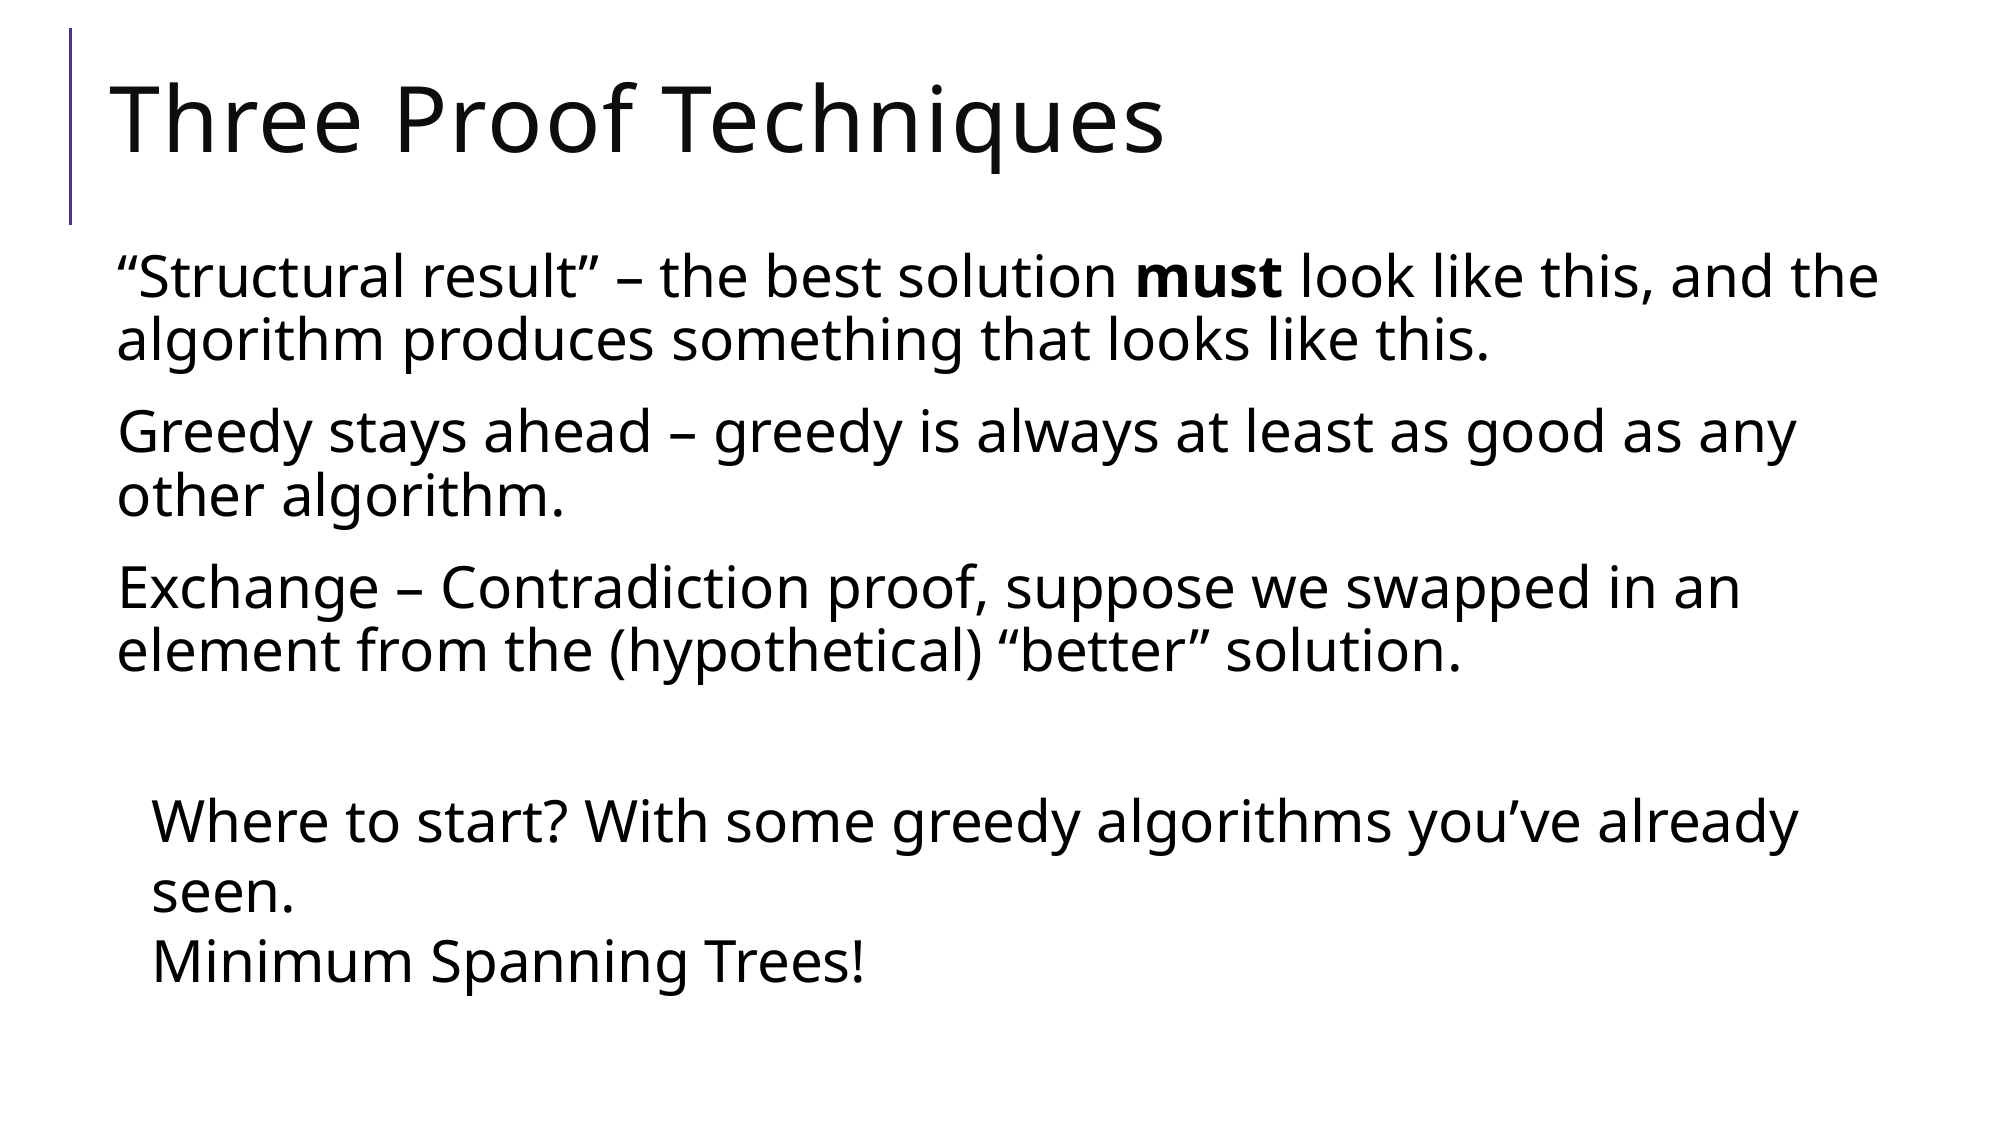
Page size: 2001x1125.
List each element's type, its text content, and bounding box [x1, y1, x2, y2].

title Three Proof Techniques [94, 43, 1930, 210]
text_box Where to start? With some greedy algorithms you’ve already seen. Minimum Spanning Trees! [136, 776, 1914, 1002]
list “Structural result” – the best solution must look like this, and the algorithm produces something that looks like this. Greedy stays ahead – greedy is always at least as good as any other algorithm. Exchange – Contradiction proof, suppose we swapped in an element from the (hypothetical) “better” solution. [94, 240, 1930, 1035]
